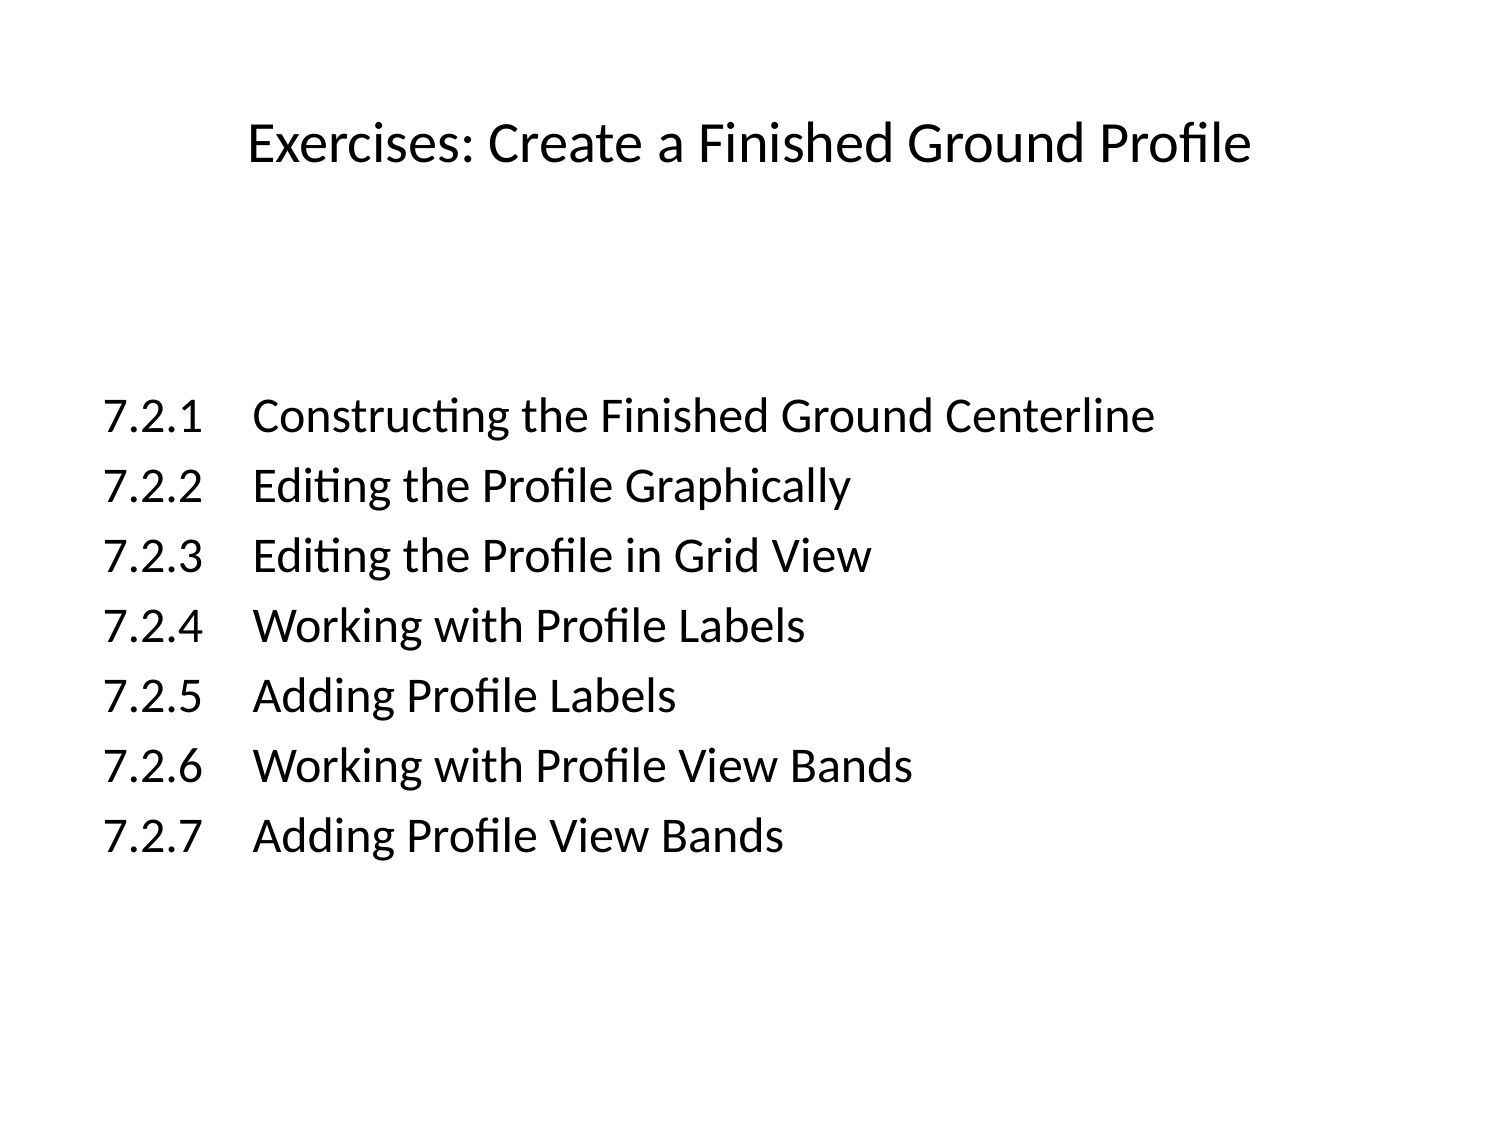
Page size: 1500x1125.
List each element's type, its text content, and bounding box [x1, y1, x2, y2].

title Exercises: Create a Finished Ground Profile [75, 45, 1425, 233]
list 7.2.1 Constructing the Finished Ground Centerline 7.2.2 Editing the Profile Graphically 7.2.3 Editing the Profile in Grid View 7.2.4 Working with Profile Labels 7.2.5 Adding Profile Labels 7.2.6 Working with Profile View Bands 7.2.7 Adding Profile View Bands [87, 375, 1425, 1013]
